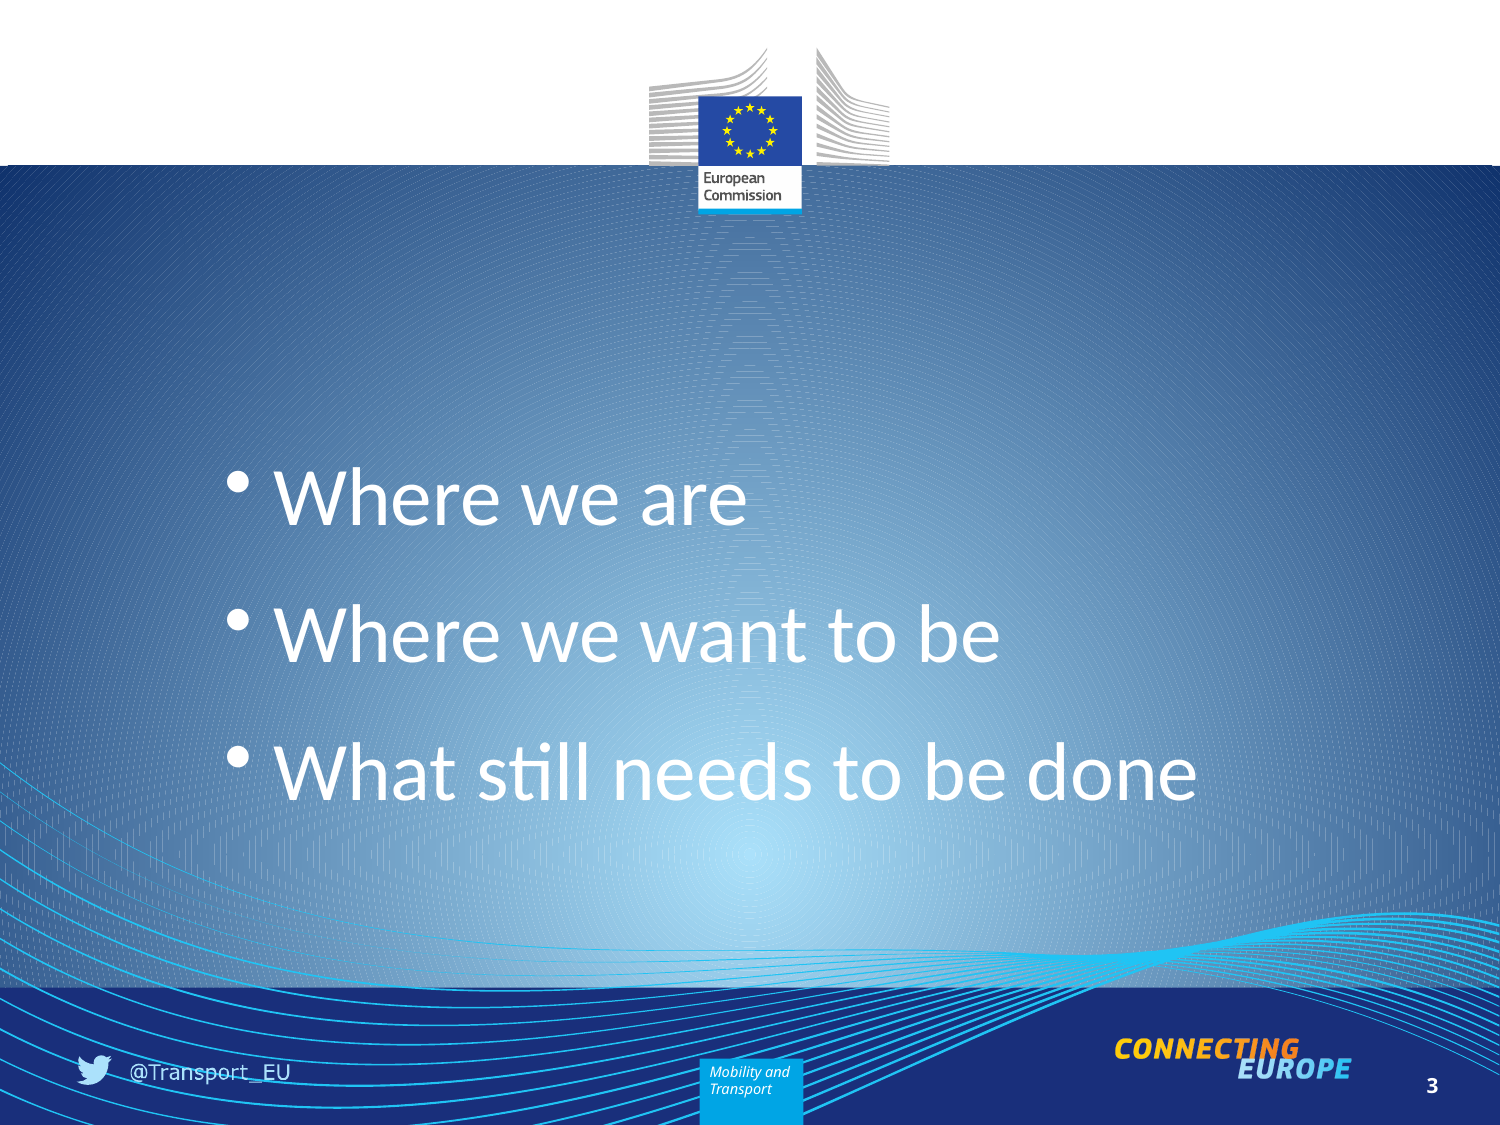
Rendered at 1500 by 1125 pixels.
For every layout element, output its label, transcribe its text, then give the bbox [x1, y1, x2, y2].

picture [1112, 1036, 1355, 1081]
list Where we are Where we want to be What still needs to be done [209, 434, 1341, 988]
text_box 3 [1411, 1065, 1464, 1106]
